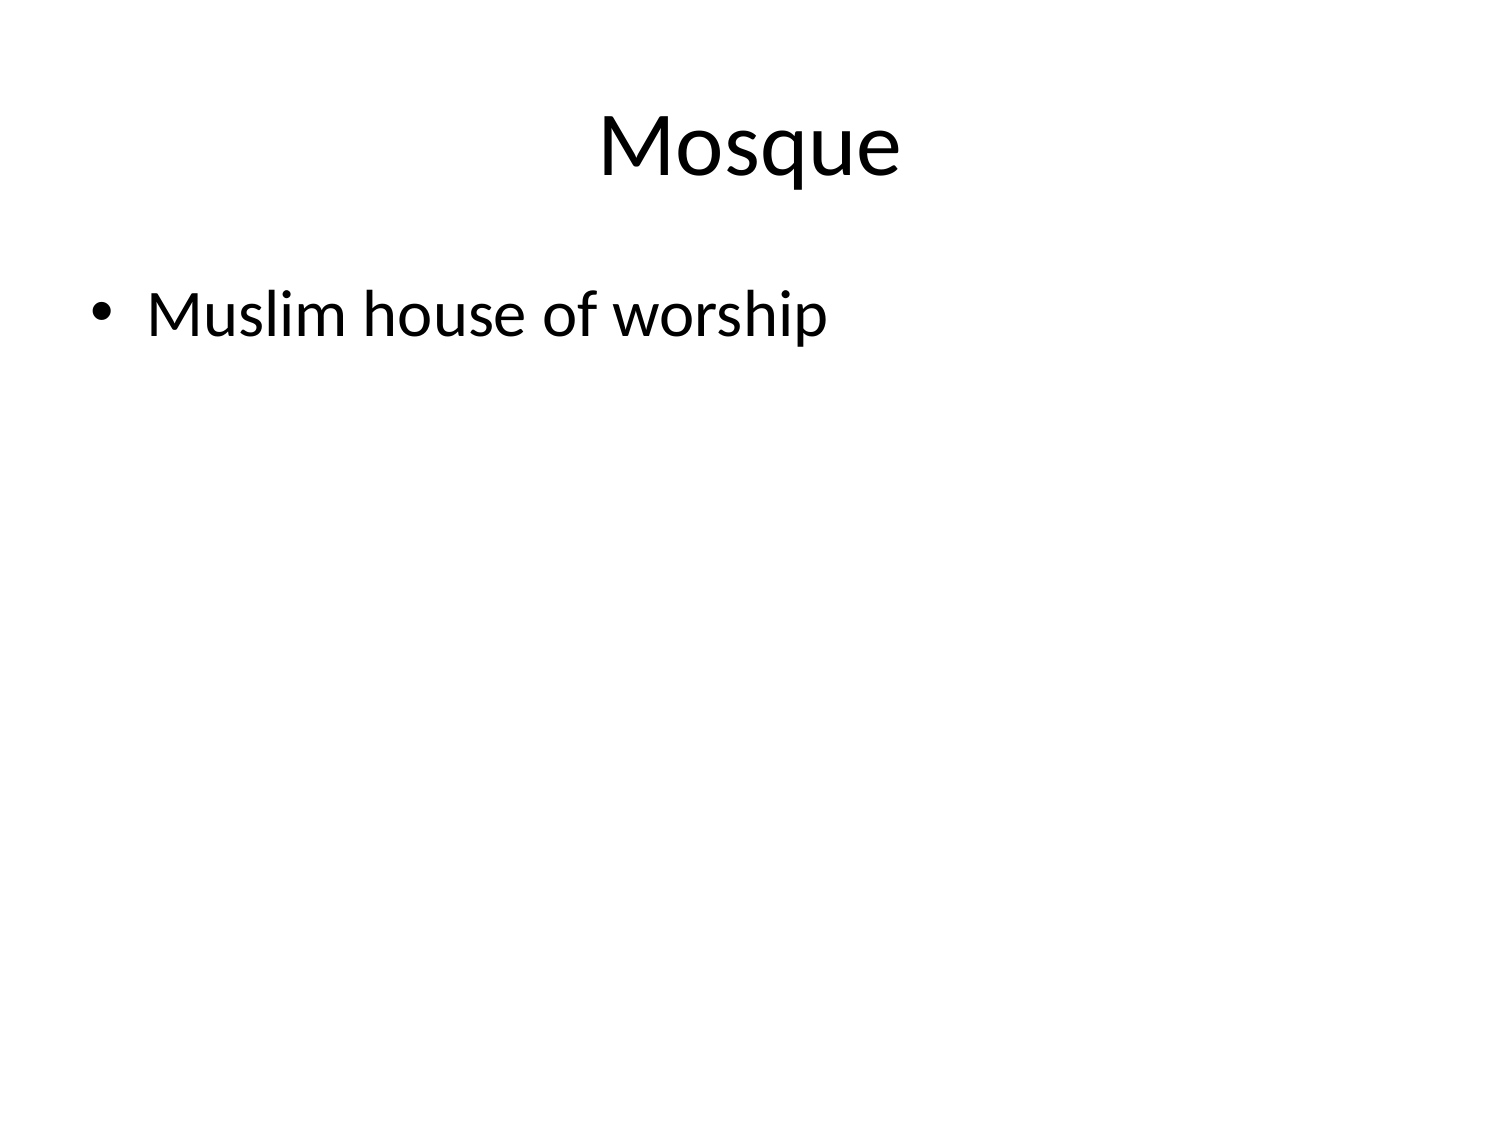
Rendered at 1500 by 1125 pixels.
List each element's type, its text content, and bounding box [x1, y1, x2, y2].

title Mosque [75, 45, 1425, 233]
list Muslim house of worship [75, 262, 1425, 1005]
